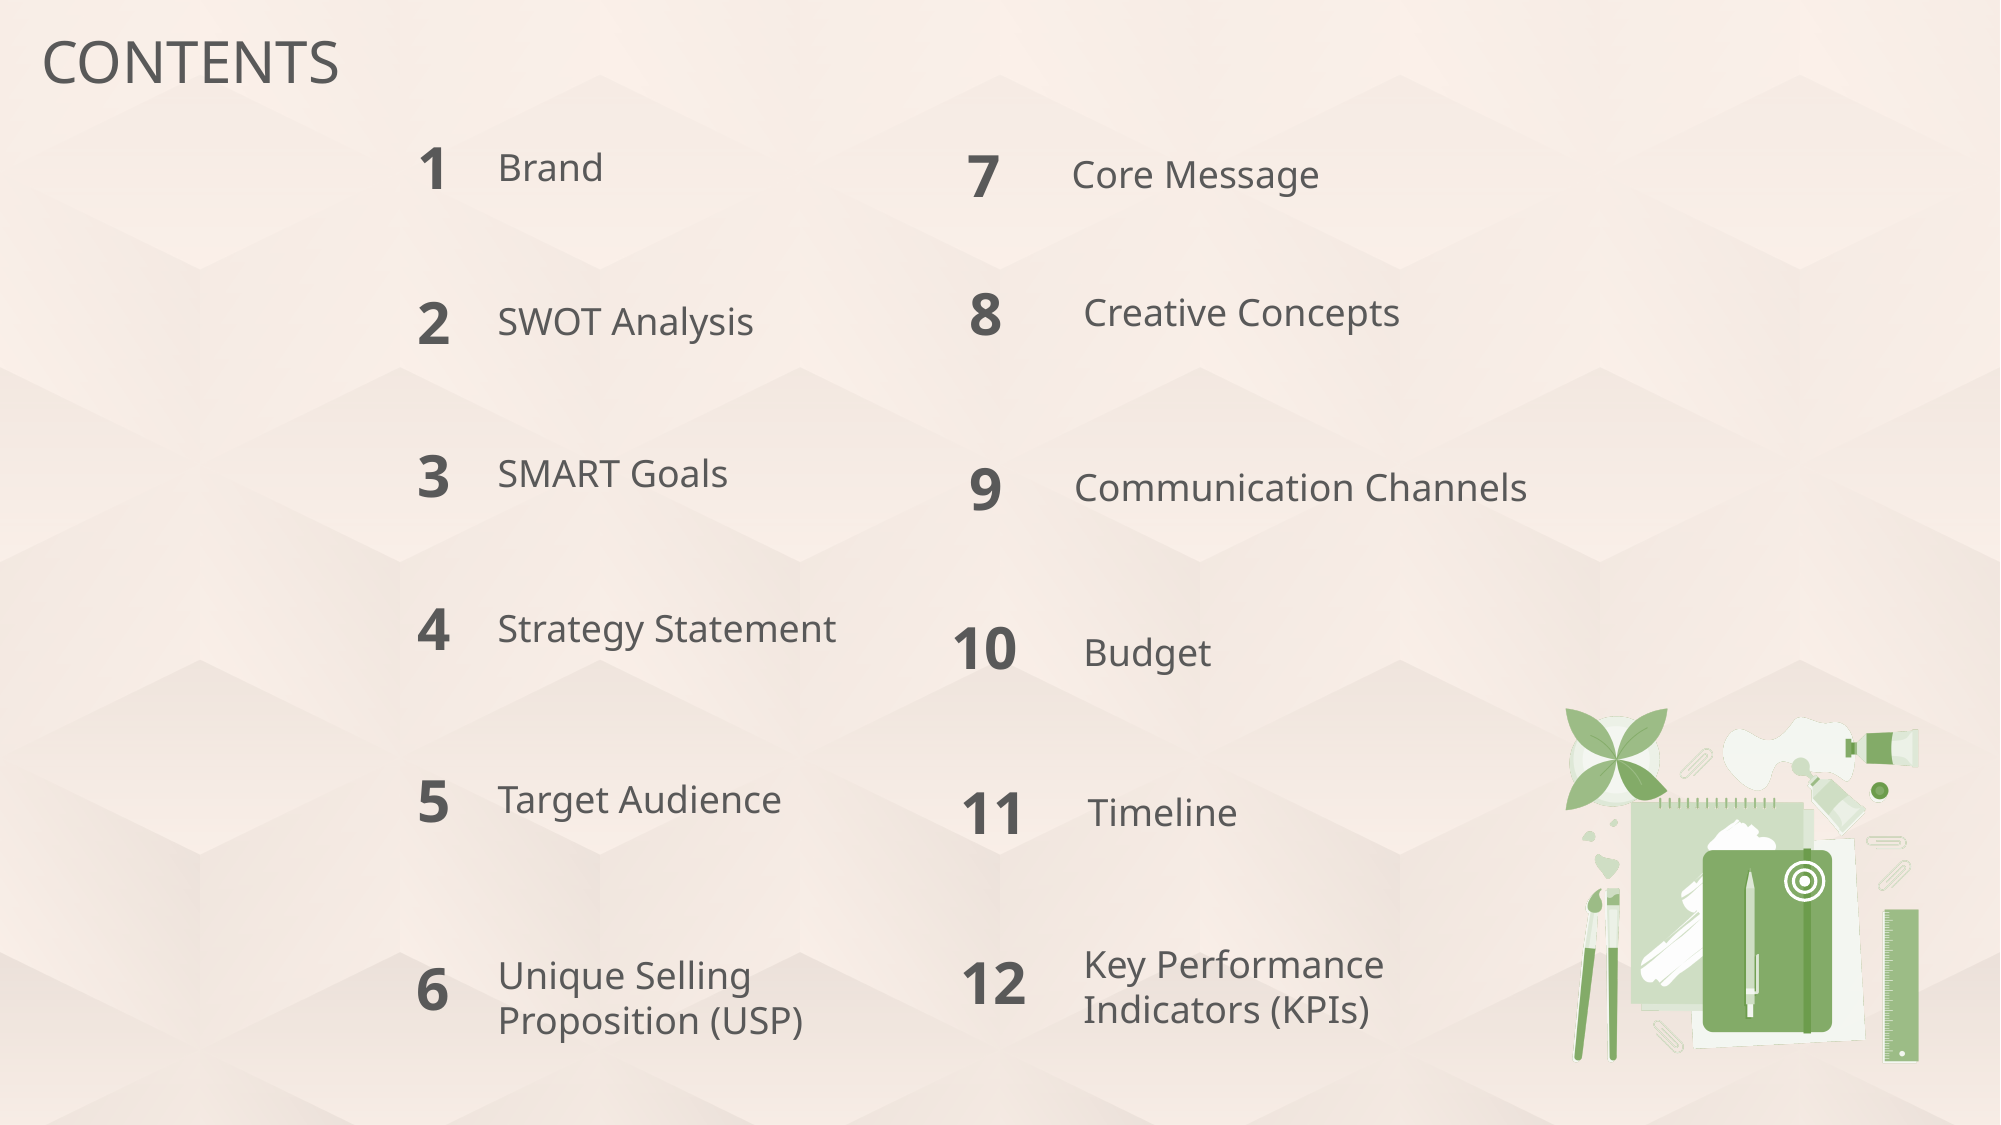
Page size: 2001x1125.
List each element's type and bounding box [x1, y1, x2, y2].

text_box [1512, 651, 1972, 1111]
picture [0, 0, 2000, 1125]
